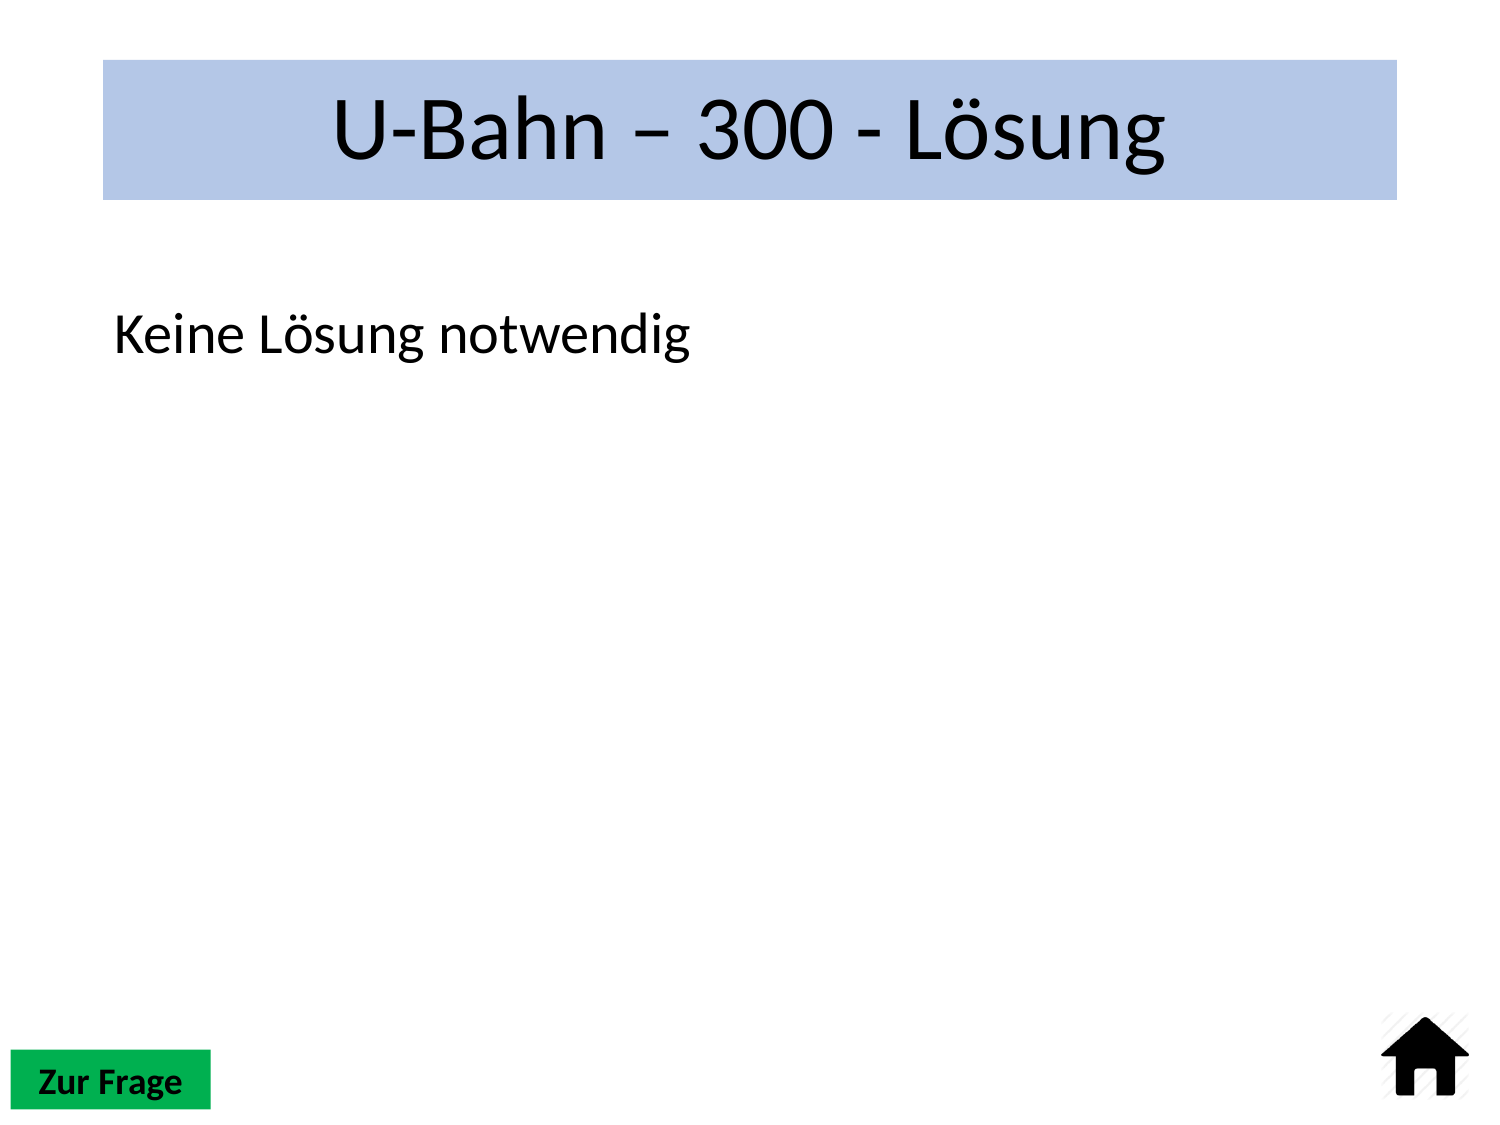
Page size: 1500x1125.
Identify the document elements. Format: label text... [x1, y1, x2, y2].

text_box Zur Frage [10, 1049, 211, 1110]
text_box Keine Lösung notwendig [99, 287, 1450, 1025]
title U-Bahn – 300 - Lösung [103, 59, 1397, 200]
picture [1381, 1012, 1469, 1100]
text_box [74, 262, 1425, 988]
